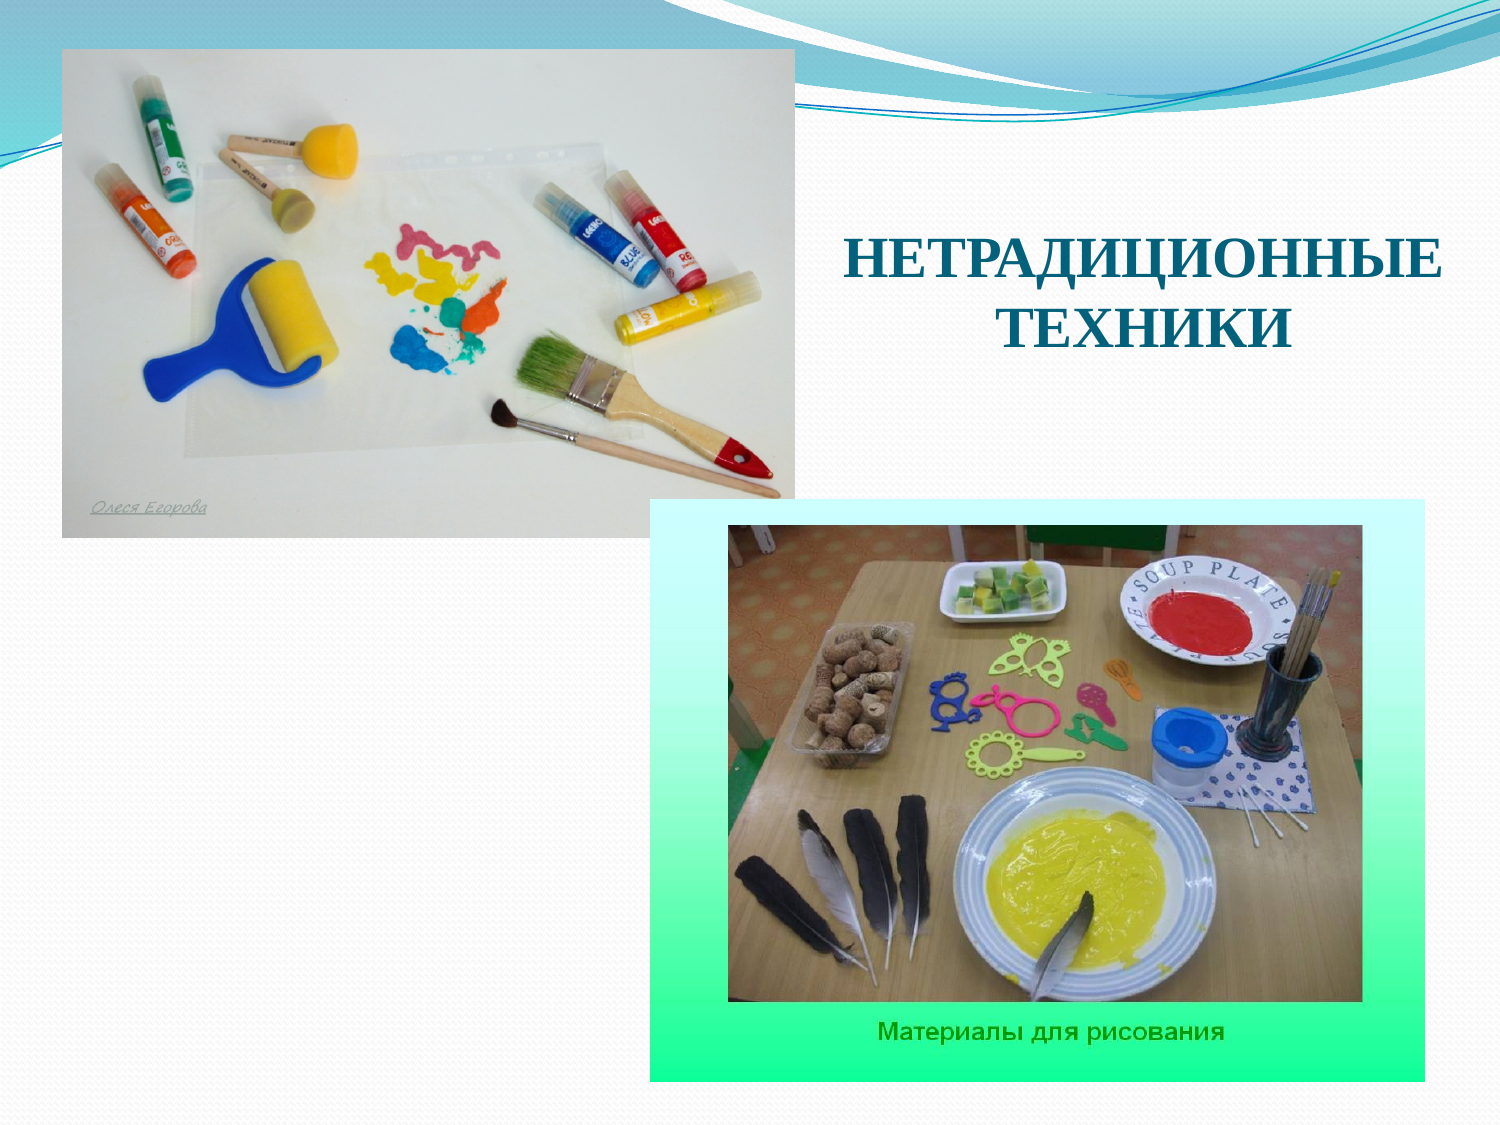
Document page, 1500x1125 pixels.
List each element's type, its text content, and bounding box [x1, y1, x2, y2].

title НЕТРАДИЦИОННЫЕ ТЕХНИКИ [825, 212, 1463, 360]
picture [62, 49, 1426, 1082]
